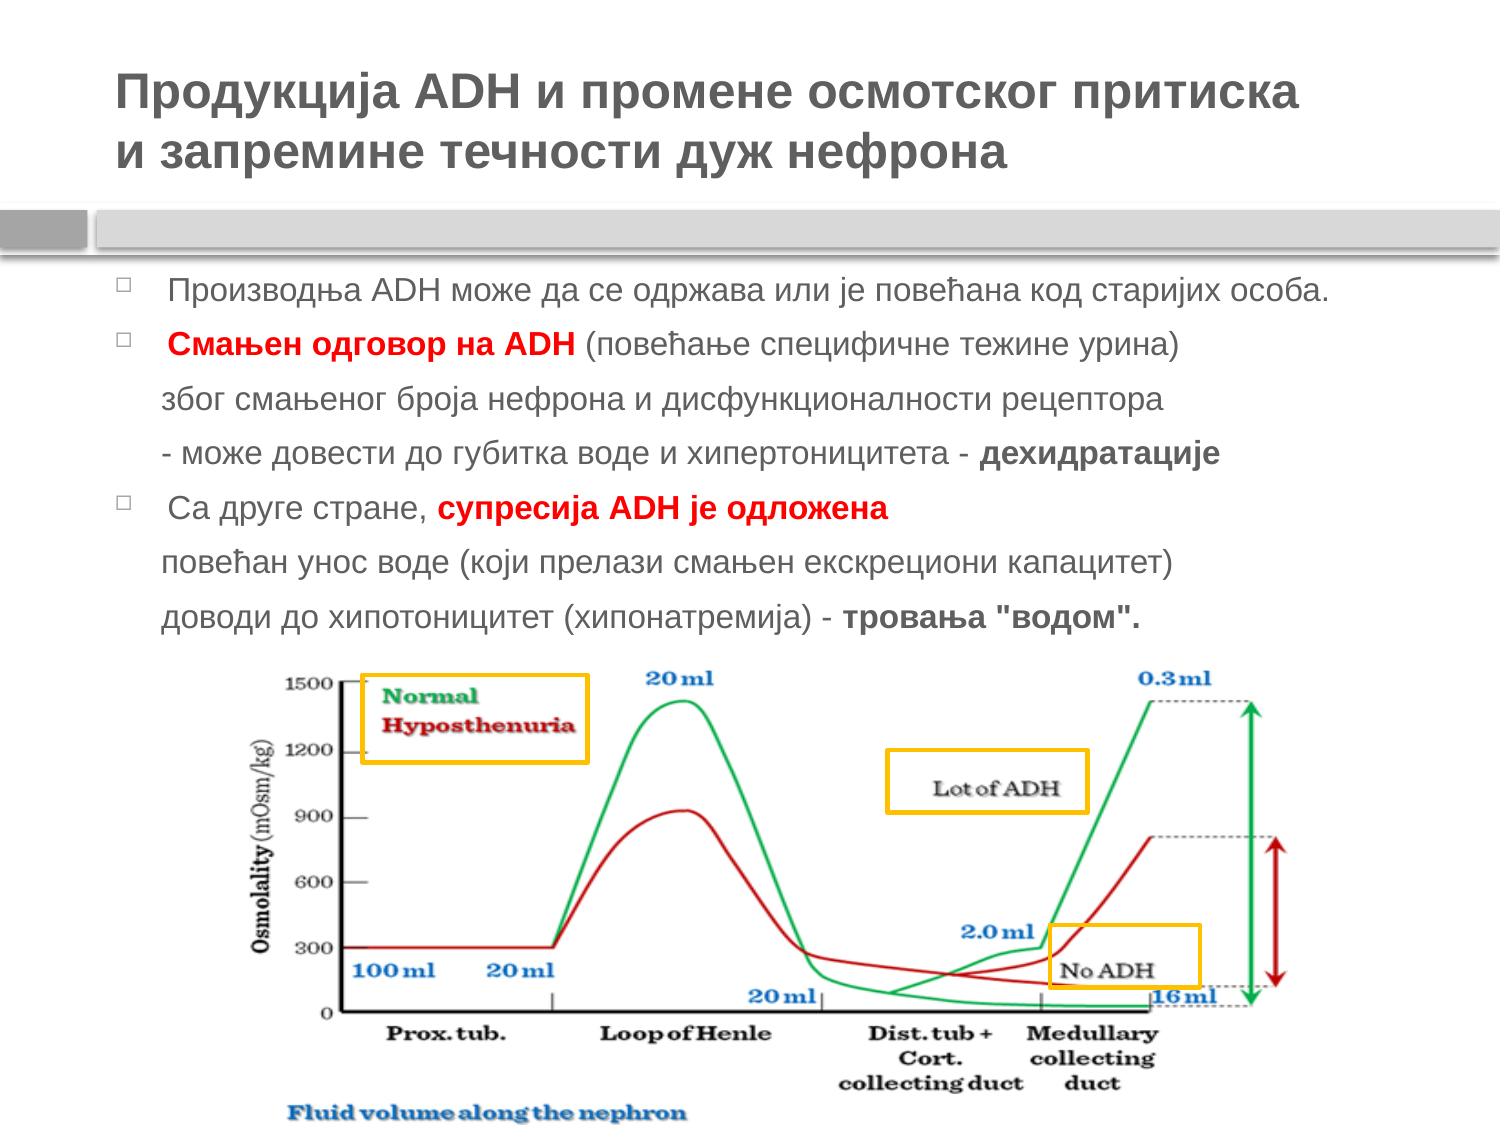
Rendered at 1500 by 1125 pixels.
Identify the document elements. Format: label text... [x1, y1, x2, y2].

text_box Производња ADH може да се одржава или је повећана код старијих особа. Смањен одговор на ADH (повећање специфичне тежине урина) због смањеног броја нефрона и дисфункционалности рецептора - може довести до губитка воде и хипертоницитета - дехидратације Са друге стране, супресија ADH је одложена повећан унос воде (који прелази смањен екскрециони капацитет) доводи до хипотоницитет (хипонатремија) - тровања "водом". [99, 260, 1500, 1125]
picture [249, 668, 1288, 1125]
title Продукција ADH и промене осмотског притиска и запремине течности дуж нефрона [99, 37, 1438, 200]
